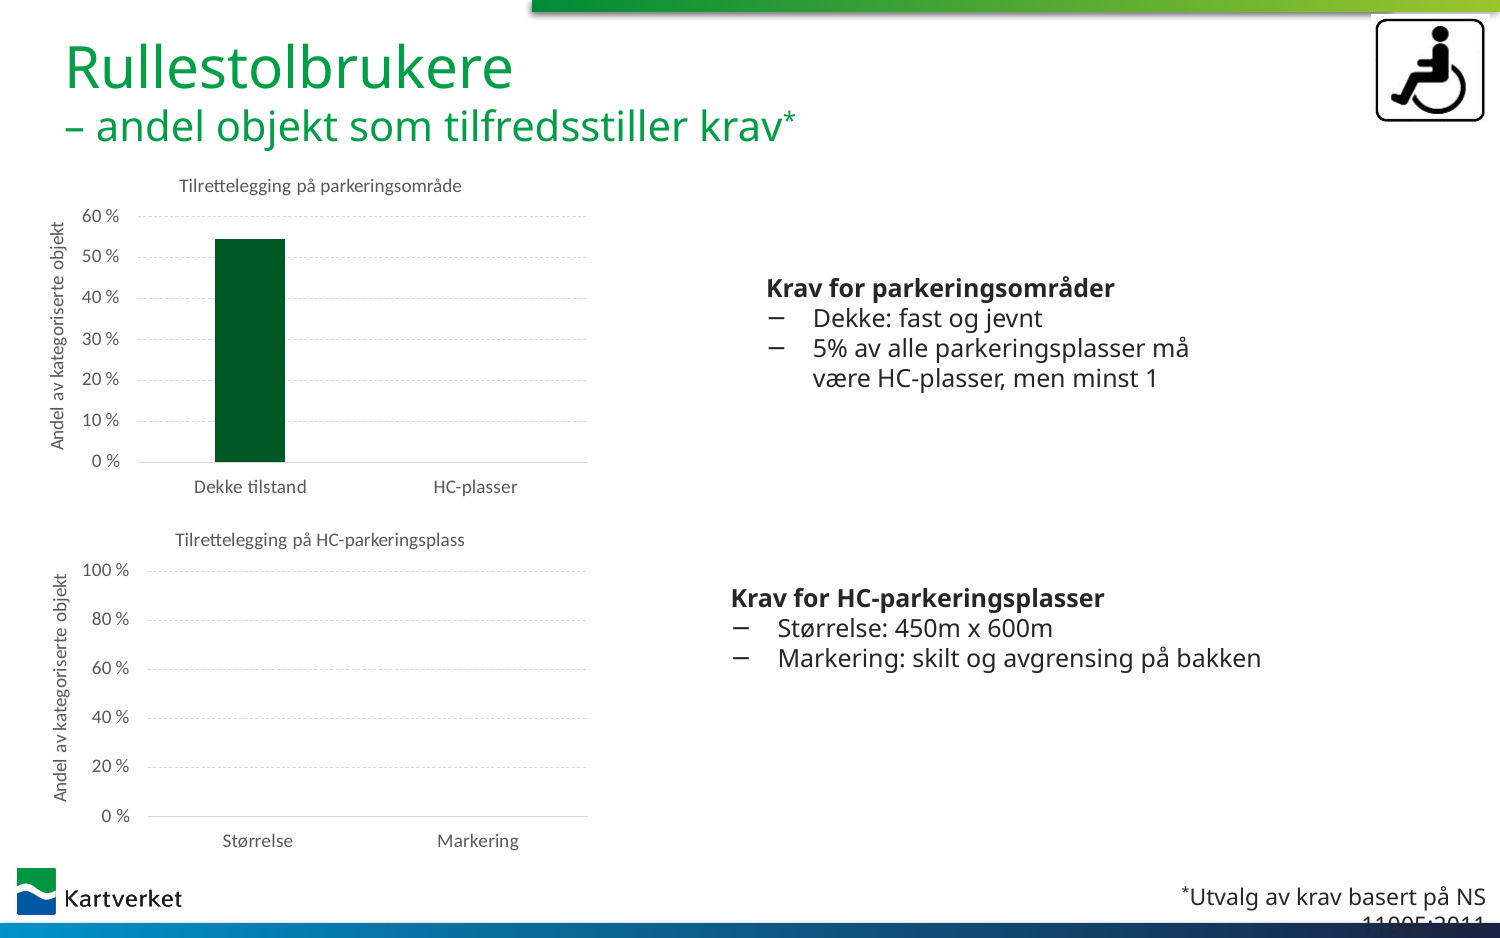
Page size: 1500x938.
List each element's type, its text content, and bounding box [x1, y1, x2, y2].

picture [41, 166, 599, 505]
picture [1371, 13, 1491, 127]
text_box Krav for parkeringsområder Dekke: fast og jevnt 5% av alle parkeringsplasser må være HC-plasser, men minst 1 [751, 264, 1232, 400]
text_box Krav for HC-parkeringsplasser Størrelse: 450m x 600m Markering: skilt og avgrensing på bakken [715, 574, 1278, 680]
text_box *Utvalg av krav basert på NS 11005:2011 [1068, 873, 1500, 938]
text_box Rullestolbrukere – andel objekt som tilfredsstiller krav* [49, 23, 1431, 158]
picture [41, 520, 599, 859]
